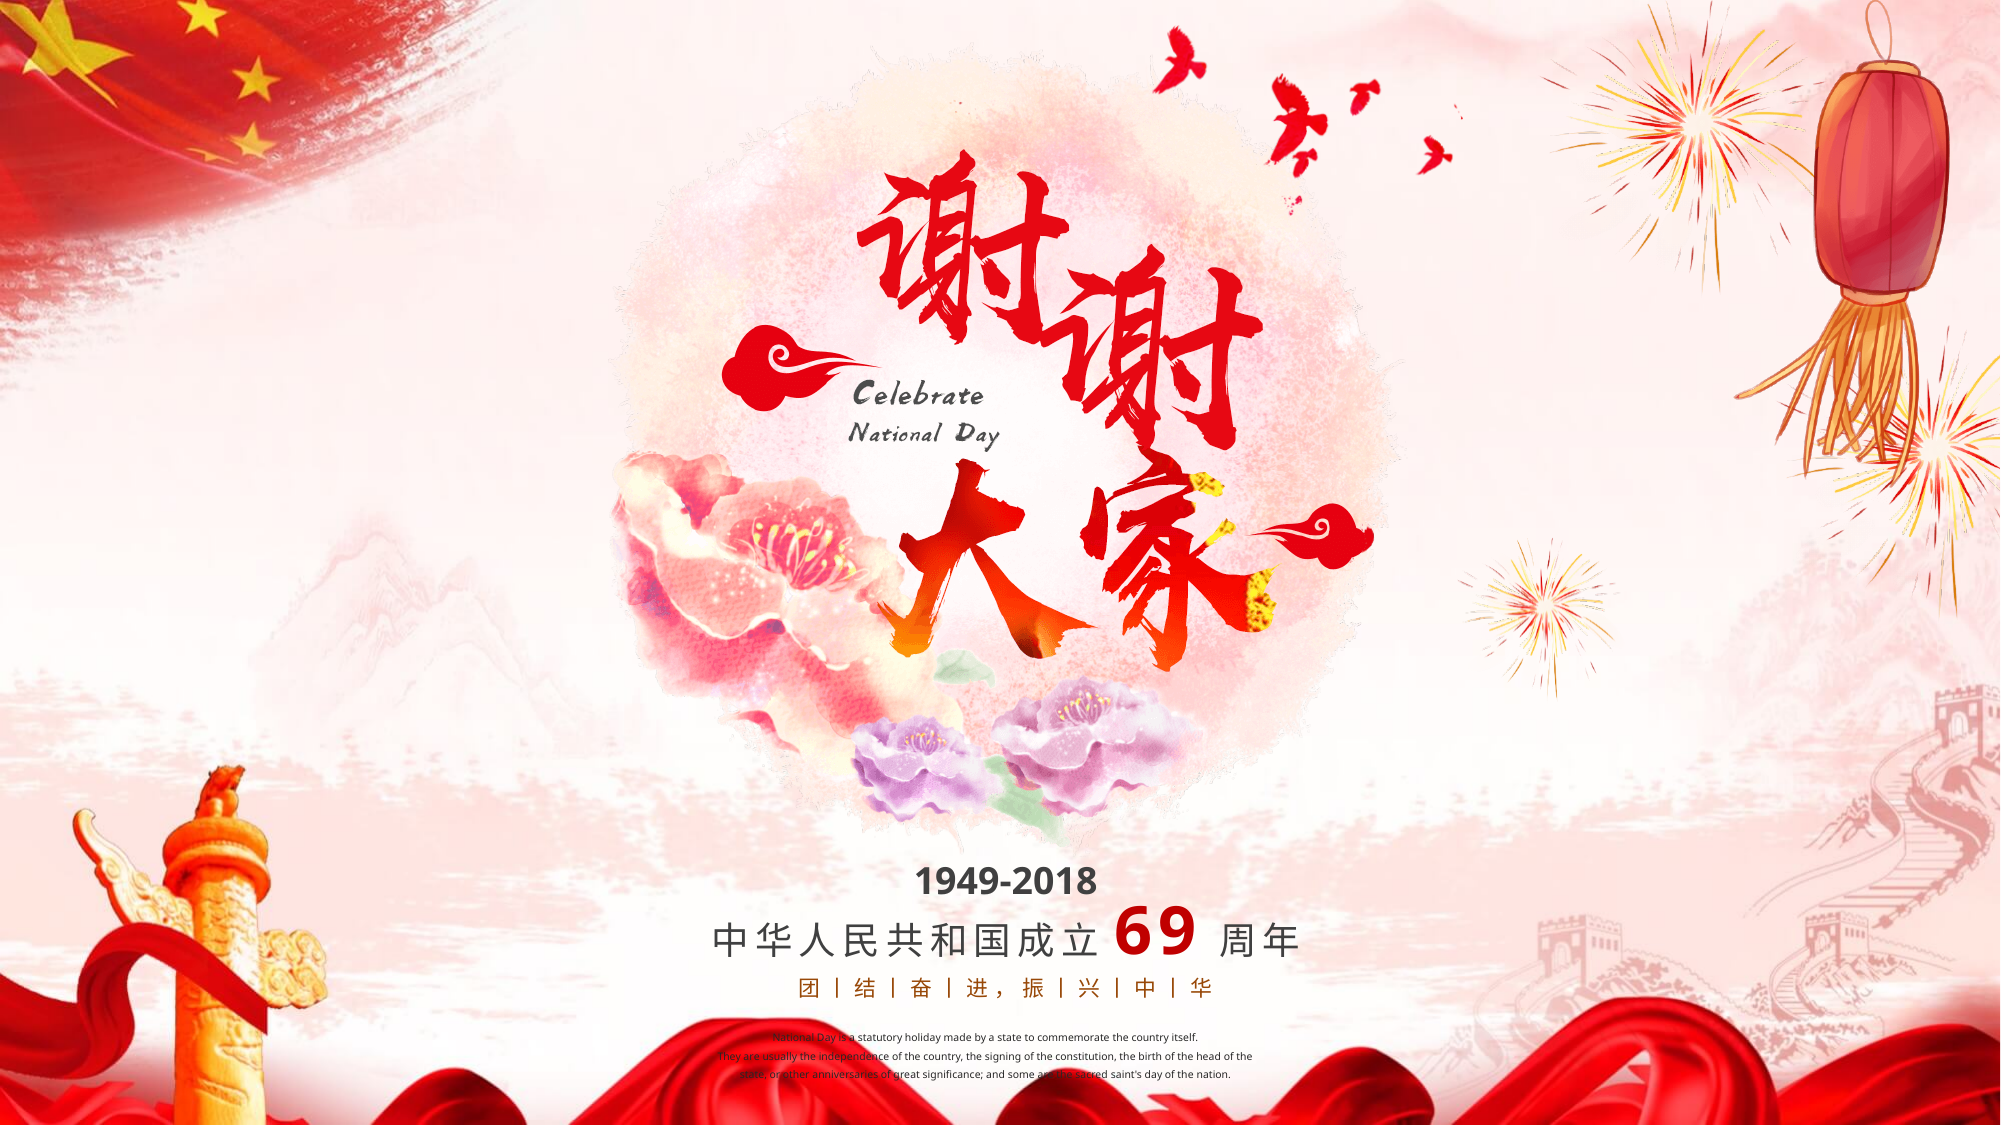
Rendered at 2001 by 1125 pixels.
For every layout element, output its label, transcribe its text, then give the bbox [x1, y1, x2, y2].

text_box National Day is a statutory holiday made by a state to commemorate the country itself. They are usually the independence of the country, the signing of the constitution, the birth of the head of the state, or other anniversaries of great significance; and some are the sacred saint's day of the nation. [699, 1059, 1273, 1089]
picture [0, 0, 2001, 1125]
